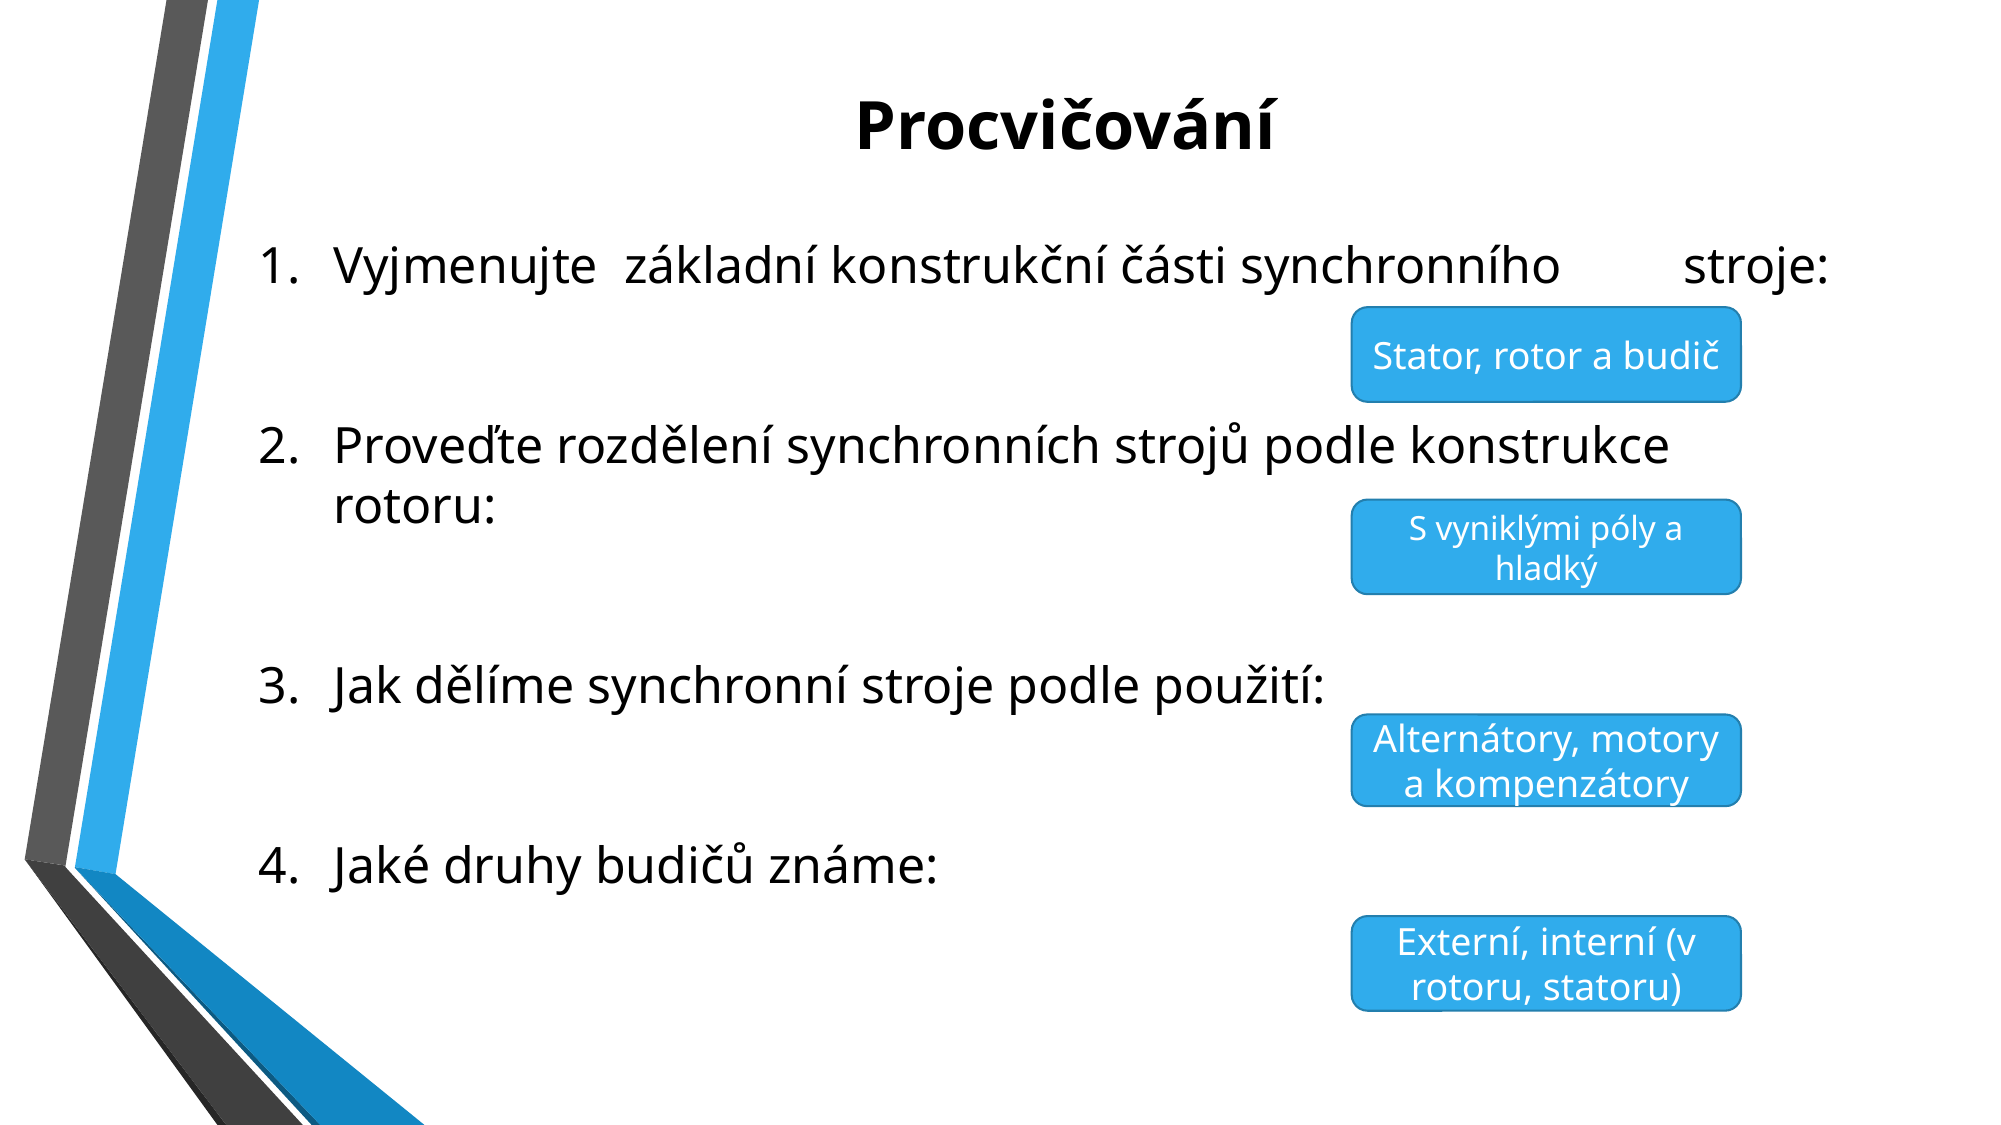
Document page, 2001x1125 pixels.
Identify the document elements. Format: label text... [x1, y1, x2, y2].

list Vyjmenujte základní konstrukční části synchronního stroje: Proveďte rozdělení synchronních strojů podle konstrukce rotoru: Jak dělíme synchronní stroje podle použití: Jaké druhy budičů známe: [243, 246, 1887, 1011]
text_box S vyniklými póly a hladký [1350, 498, 1743, 596]
text_box Alternátory, motory a kompenzátory [1350, 713, 1743, 808]
title Procvičování [243, 60, 1887, 186]
text_box Stator, rotor a budič [1350, 306, 1743, 403]
text_box Externí, interní (v rotoru, statoru) [1350, 915, 1743, 1012]
